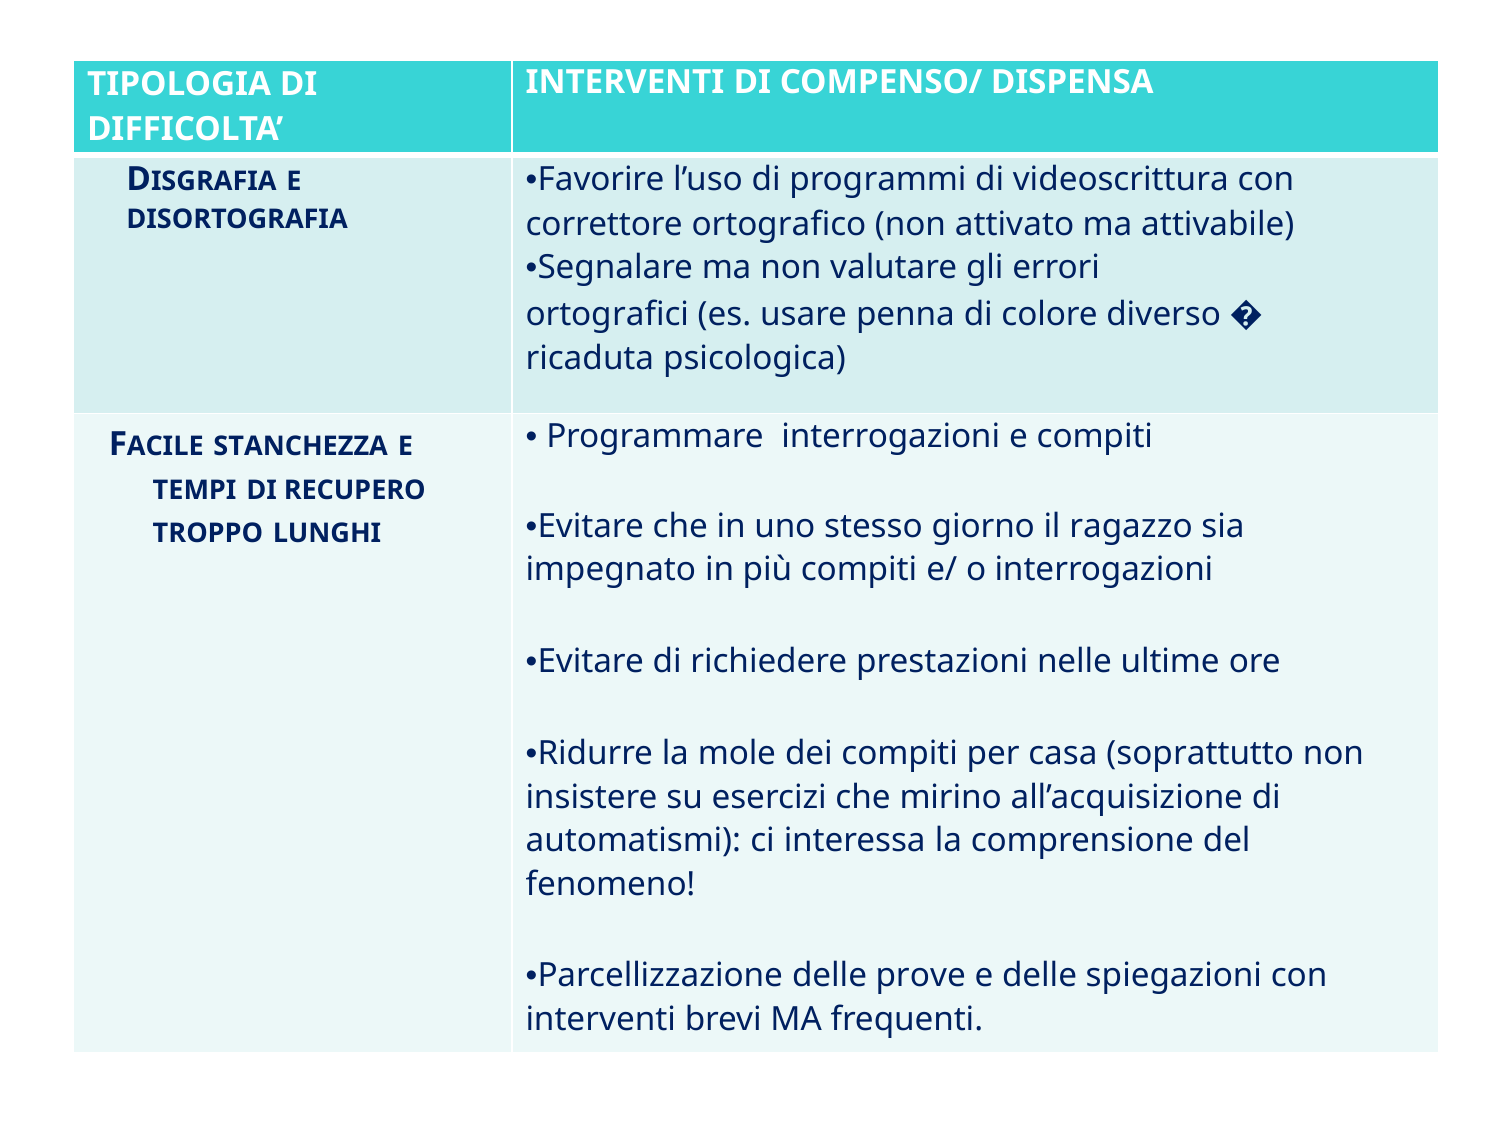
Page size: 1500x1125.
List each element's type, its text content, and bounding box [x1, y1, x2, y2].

table_cell •Favorire l’uso di programmi di videoscrittura con correttore ortografico (non attivato ma attivabile) •Segnalare ma non valutare gli errori ortografici (es. usare penna di colore diverso � ricaduta psicologica) [513, 158, 1438, 413]
table_cell FACILE STANCHEZZA E TEMPI DI RECUPERO TROPPO LUNGHI [74, 414, 511, 1052]
table_cell • Programmare interrogazioni e compiti •Evitare che in uno stesso giorno il ragazzo sia impegnato in più compiti e/ o interrogazioni •Evitare di richiedere prestazioni nelle ultime ore •Ridurre la mole dei compiti per casa (soprattutto non insistere su esercizi che mirino all’acquisizione di automatismi): ci interessa la comprensione del fenomeno! •Parcellizzazione delle prove e delle spiegazioni con interventi brevi MA frequenti. [513, 414, 1438, 1052]
table_header TIPOLOGIA DI DIFFICOLTA’ [74, 61, 511, 152]
table_cell DISGRAFIA E DISORTOGRAFIA [74, 158, 511, 413]
table_header INTERVENTI DI COMPENSO/ DISPENSA [513, 61, 1438, 152]
